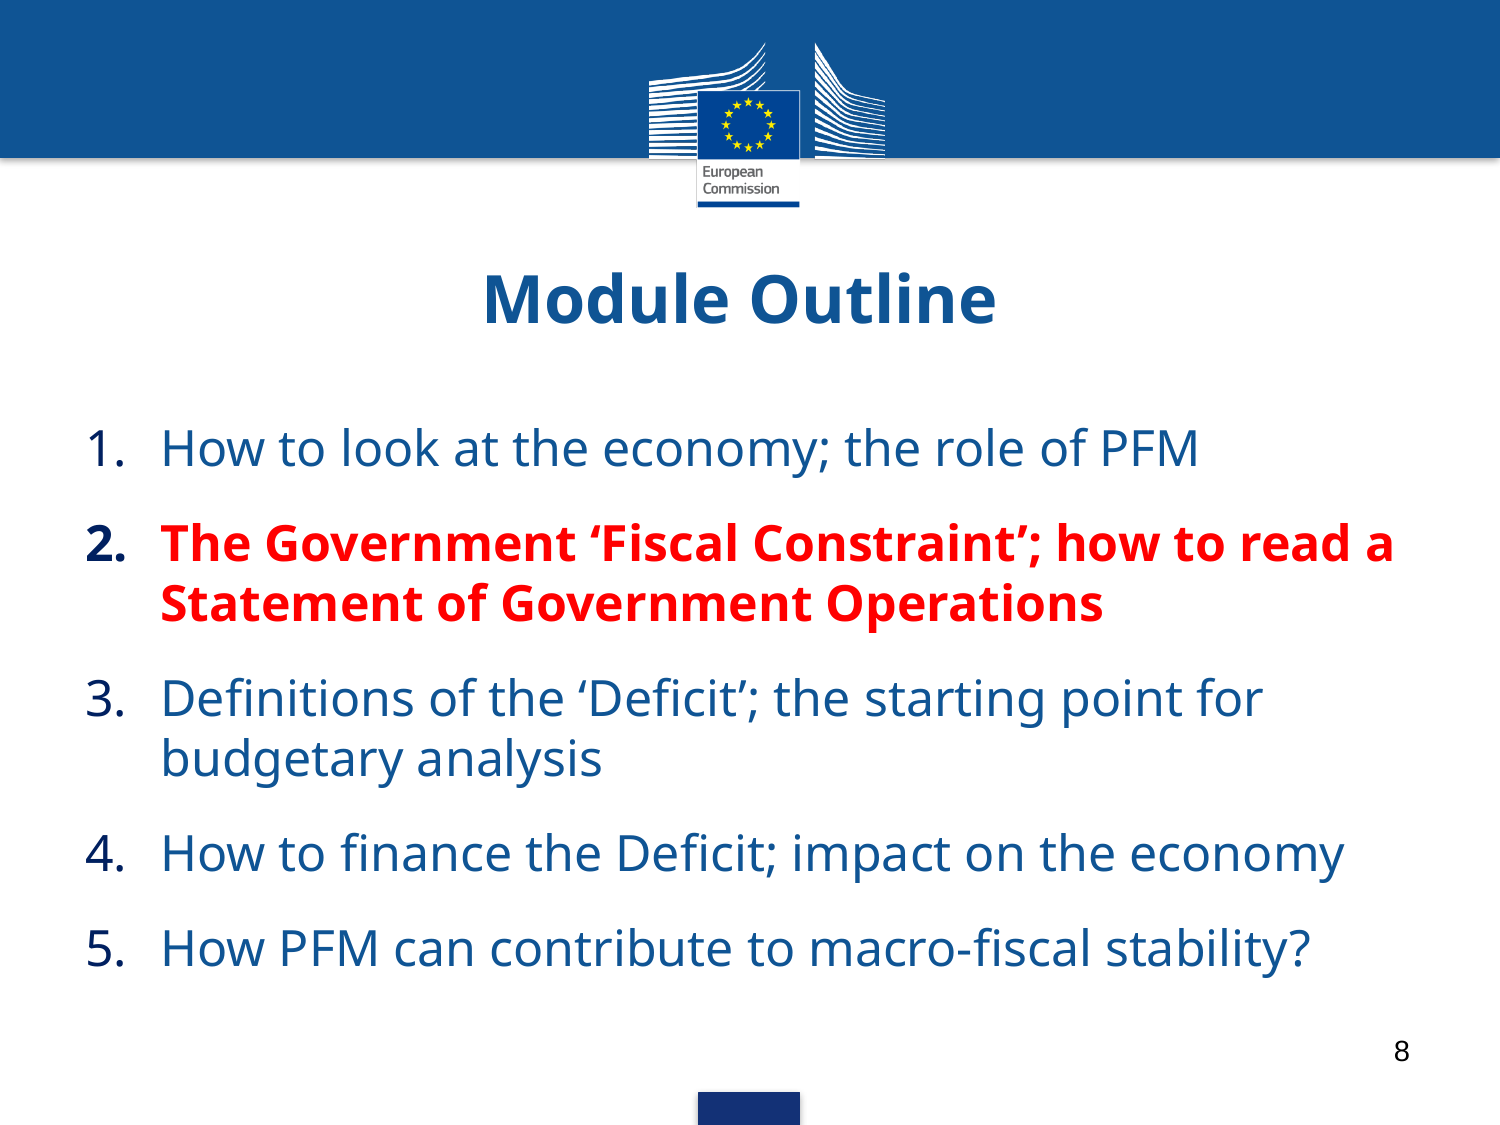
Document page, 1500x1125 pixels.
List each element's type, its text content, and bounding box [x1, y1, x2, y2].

picture [649, 42, 885, 208]
title Module Outline [64, 219, 1416, 374]
list How to look at the economy; the role of PFM The Government ‘Fiscal Constraint’; how to read a Statement of Government Operations Definitions of the ‘Deficit’; the starting point for budgetary analysis How to finance the Deficit; impact on the economy How PFM can contribute to macro-fiscal stability? [70, 408, 1449, 1020]
slide_number 8 [1074, 1024, 1426, 1103]
